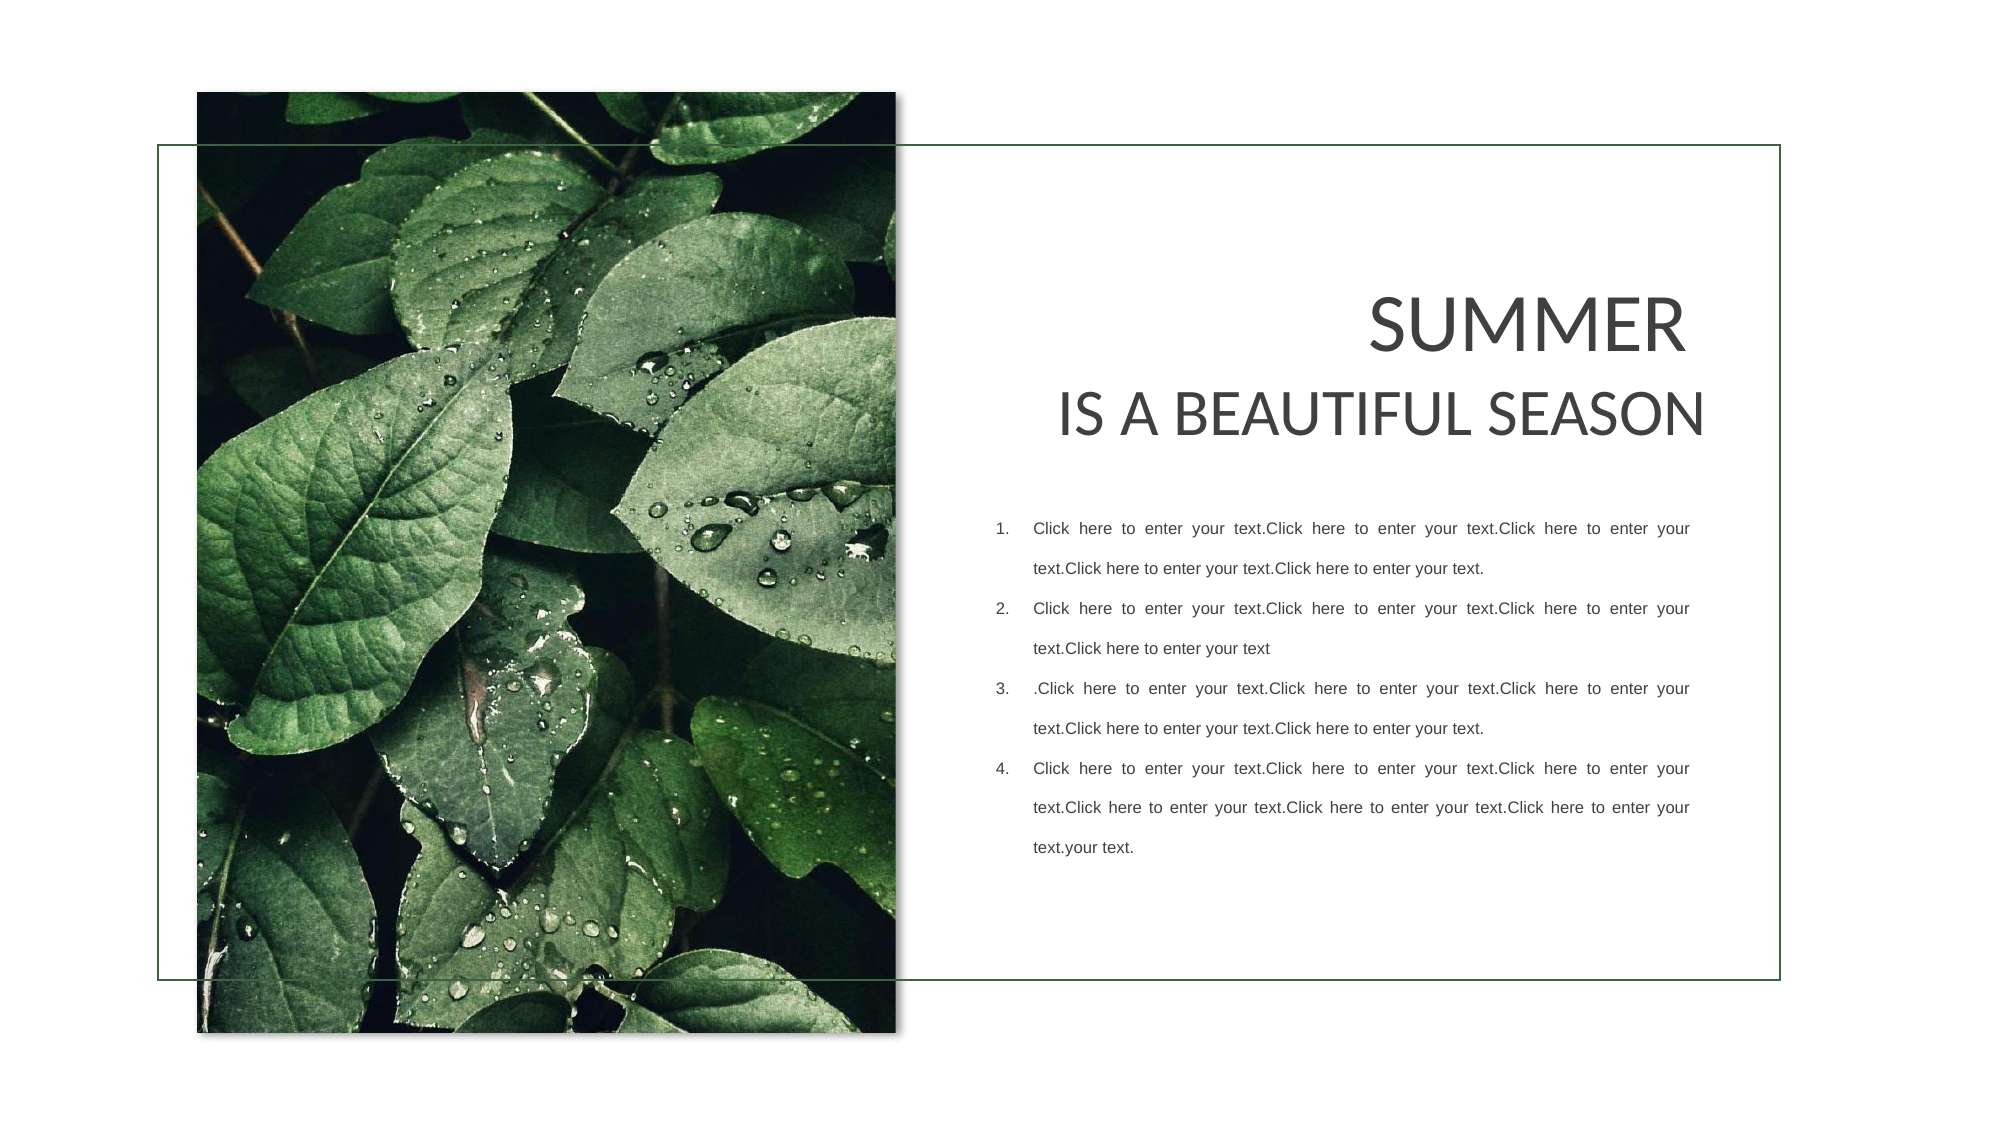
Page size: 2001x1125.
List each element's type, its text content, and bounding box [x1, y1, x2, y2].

text_box Click here to enter your text.Click here to enter your text.Click here to enter your text.Click here to enter your text.Click here to enter your text. Click here to enter your text.Click here to enter your text.Click here to enter your text.Click here to enter your text .Click here to enter your text.Click here to enter your text.Click here to enter your text.Click here to enter your text.Click here to enter your text. Click here to enter your text.Click here to enter your text.Click here to enter your text.Click here to enter your text.Click here to enter your text.Click here to enter your text.your text. [981, 490, 1706, 865]
text_box [157, 144, 196, 981]
picture [196, 92, 896, 1033]
text_box SUMMER IS A BEAUTIFUL SEASON [896, 261, 1722, 456]
text_box [896, 144, 1781, 981]
